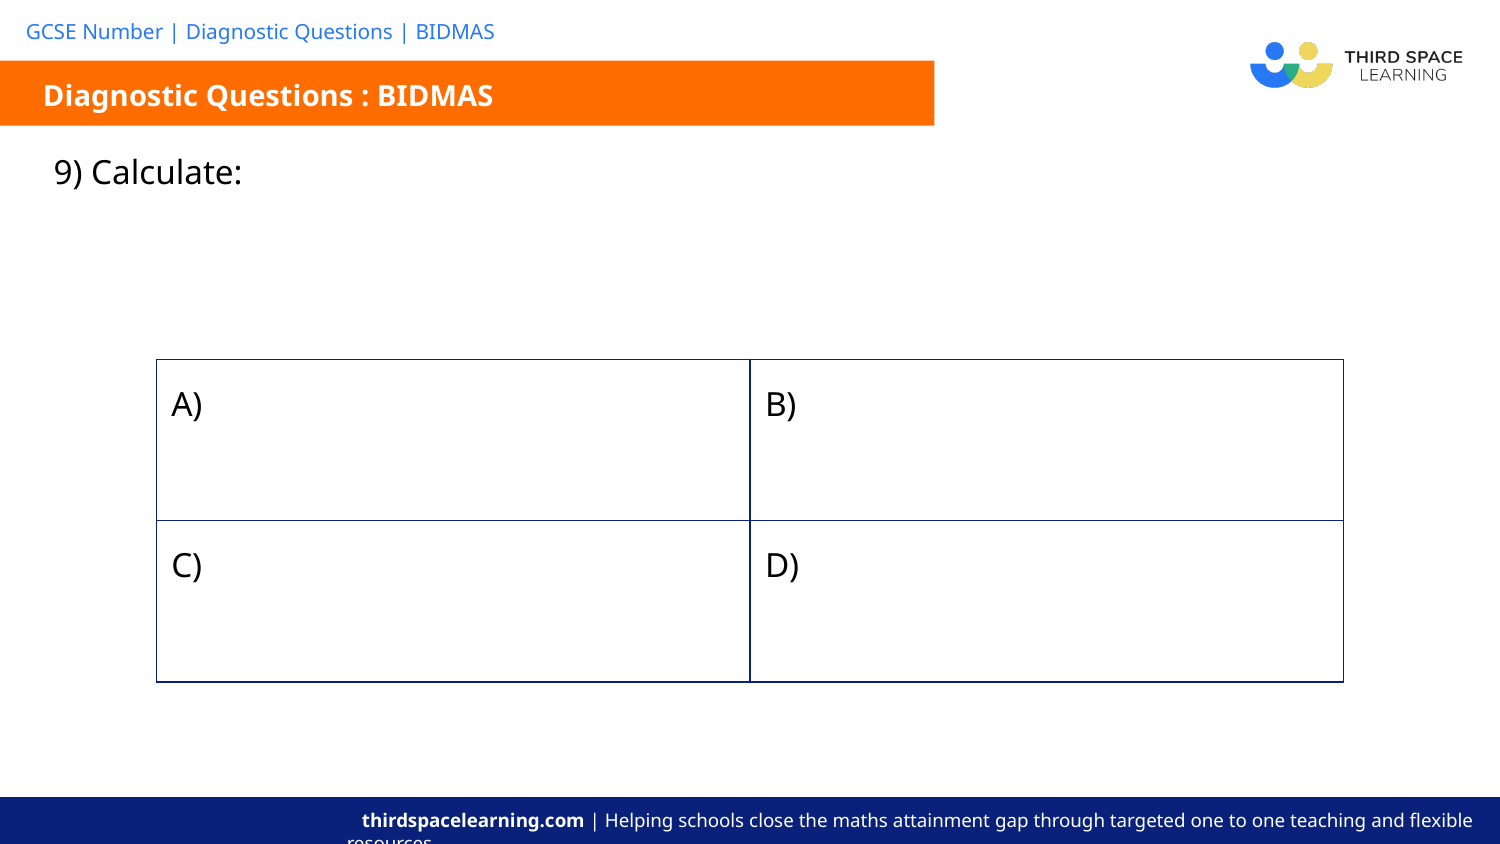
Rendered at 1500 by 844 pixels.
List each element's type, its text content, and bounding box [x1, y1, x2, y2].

text_box Diagnostic Questions : BIDMAS [27, 61, 855, 127]
picture [1250, 33, 1465, 99]
